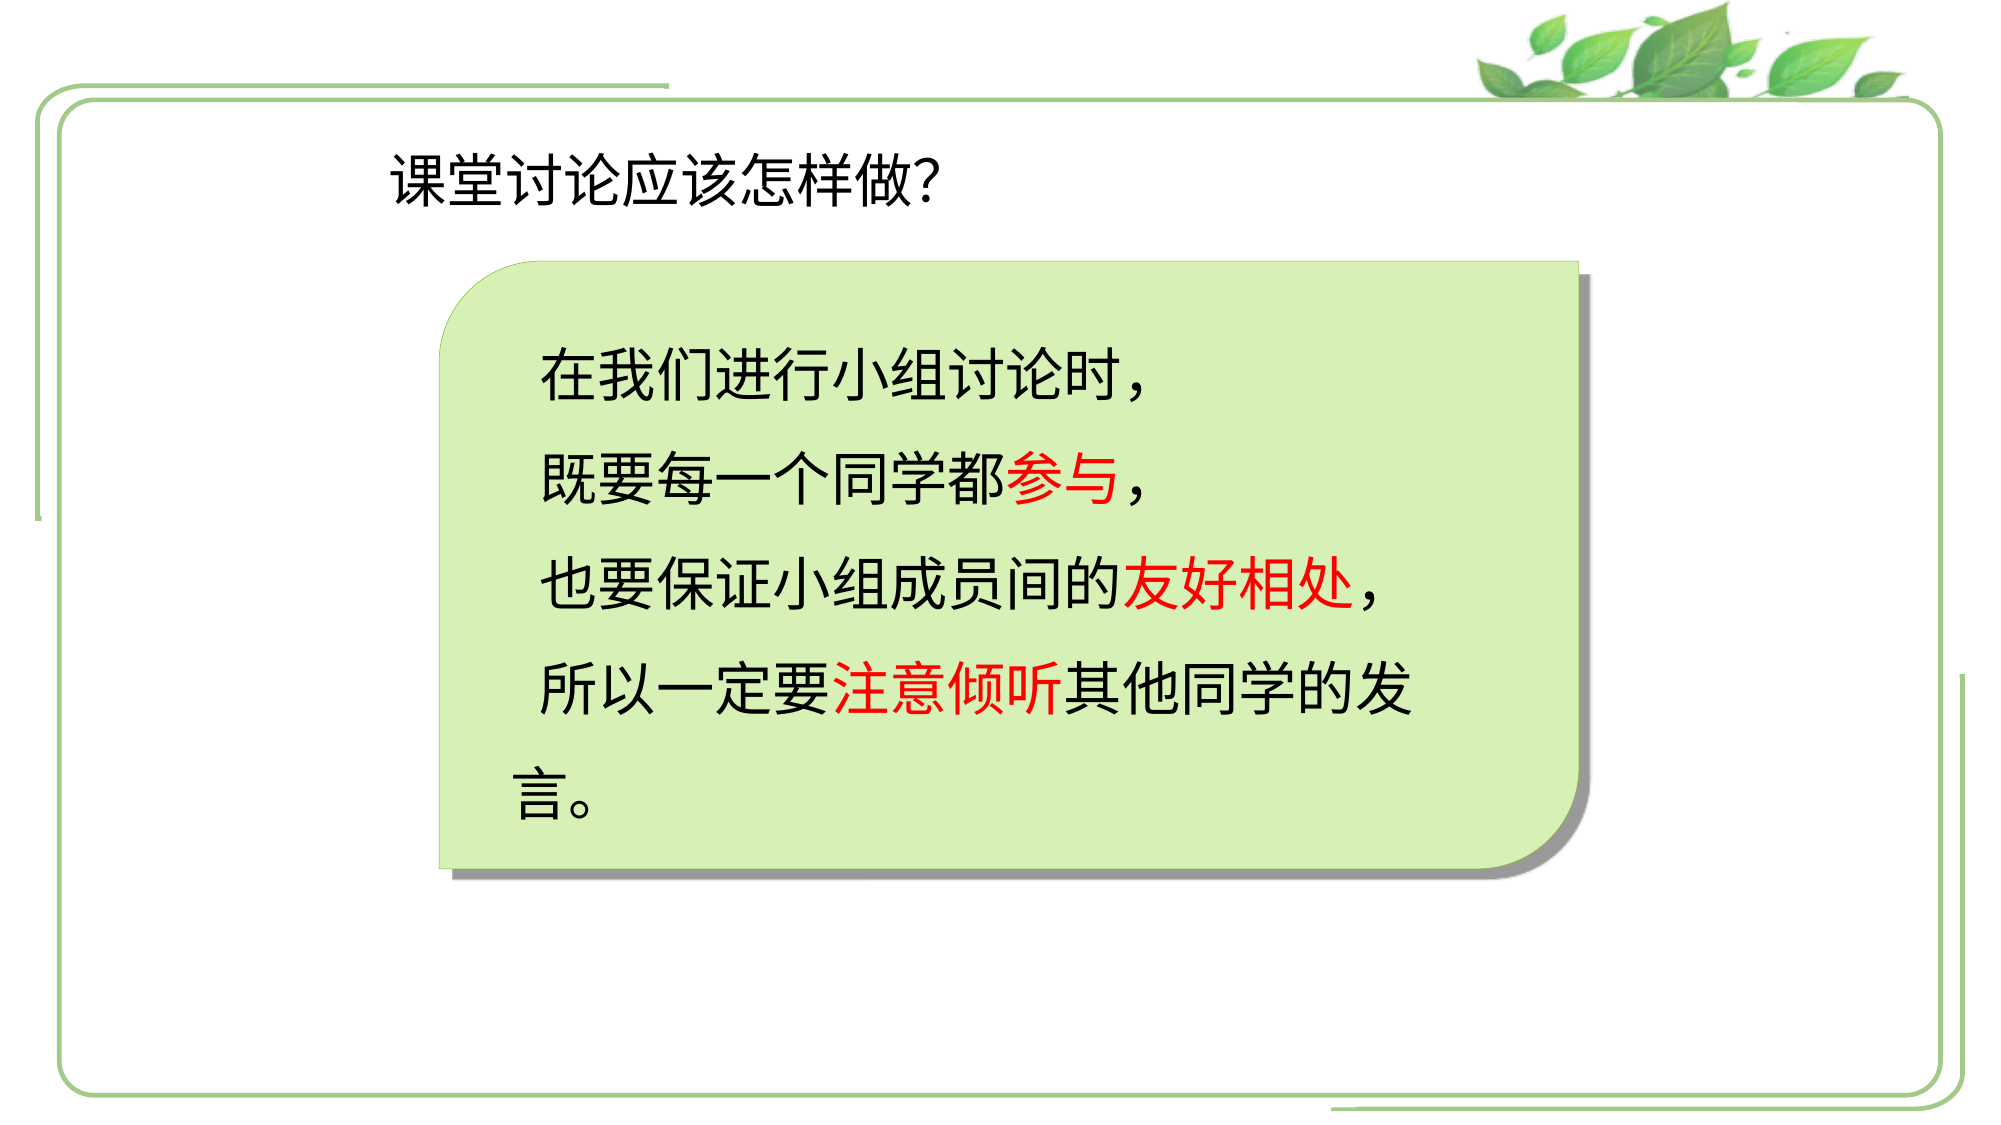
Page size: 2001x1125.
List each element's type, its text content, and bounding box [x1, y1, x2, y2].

text_box 在我们进行小组讨论时， 既要每一个同学都参与， 也要保证小组成员间的友好相处， 所以一定要注意倾听其他同学的发言。 [438, 260, 1580, 870]
text_box 课堂讨论应该怎样做？ [373, 137, 1650, 222]
